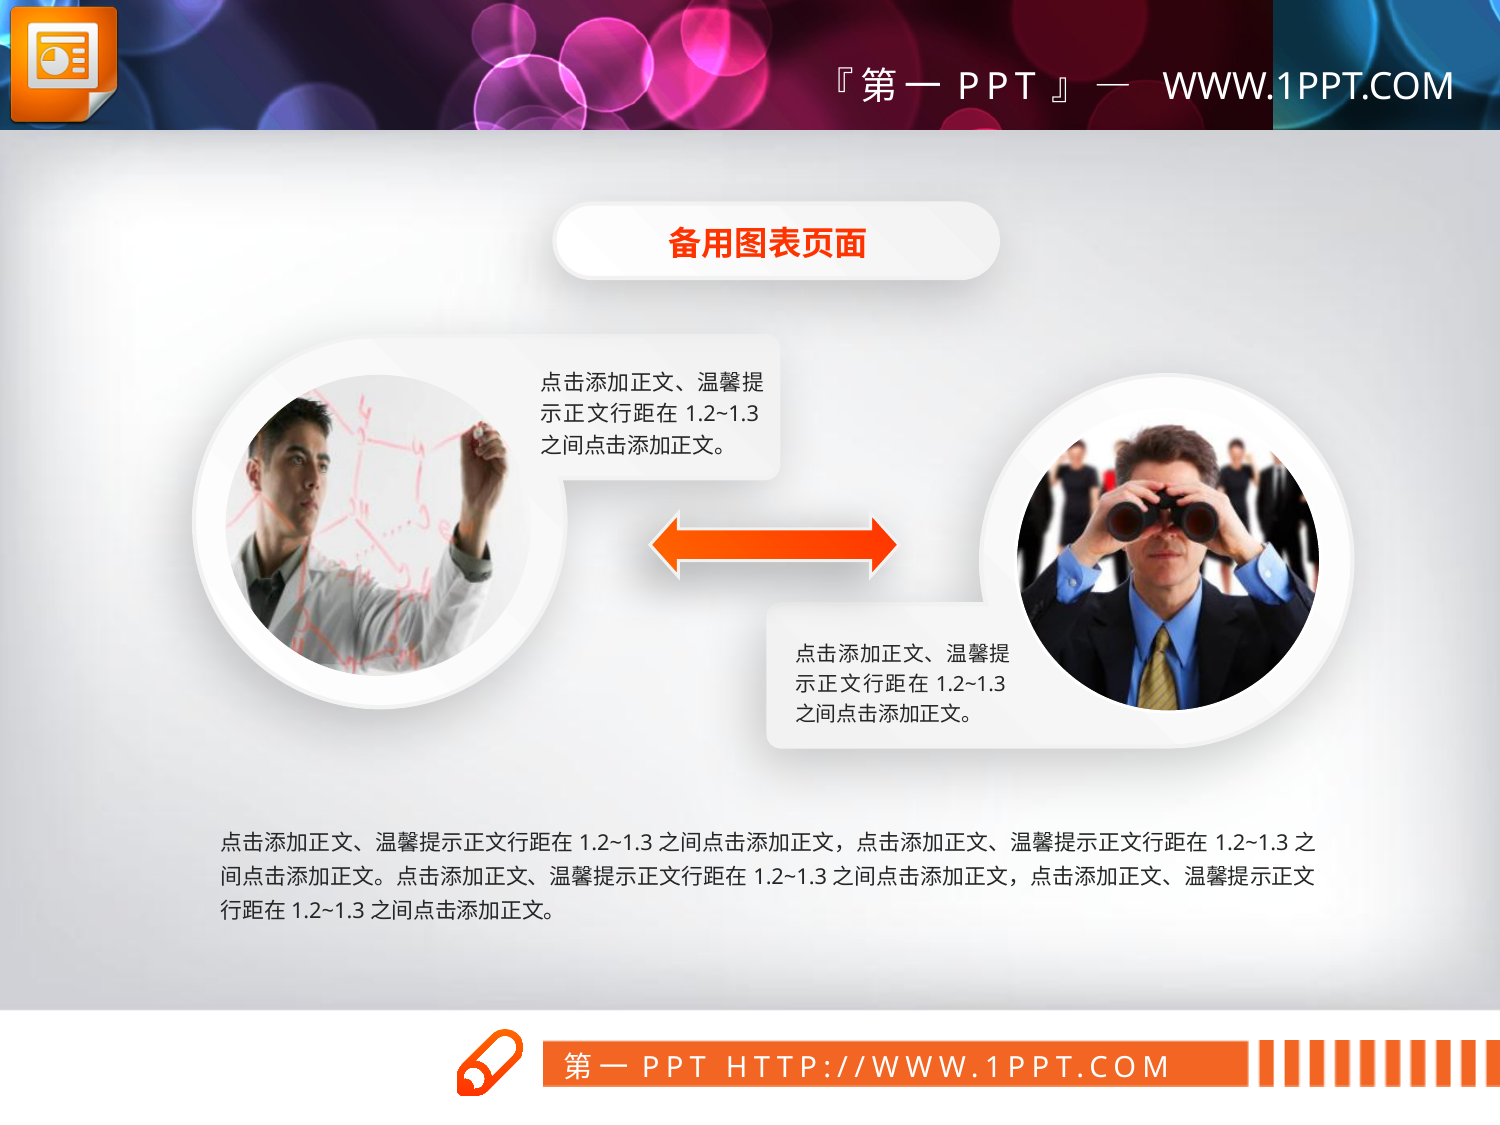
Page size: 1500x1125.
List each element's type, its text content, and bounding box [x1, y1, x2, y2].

picture [543, 1040, 1500, 1087]
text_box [768, 374, 1353, 747]
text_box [554, 203, 999, 279]
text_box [193, 335, 780, 708]
text_box 点击添加正文、温馨提示正文行距在1.2~1.3之间点击添加正文，点击添加正文、温馨提示正文行距在1.2~1.3之间点击添加正文。点击添加正文、温馨提示正文行距在1.2~1.3之间点击添加正文，点击添加正文、温馨提示正文行距在1.2~1.3之间点击添加正文。 [205, 813, 1331, 931]
picture [0, 0, 1500, 1012]
